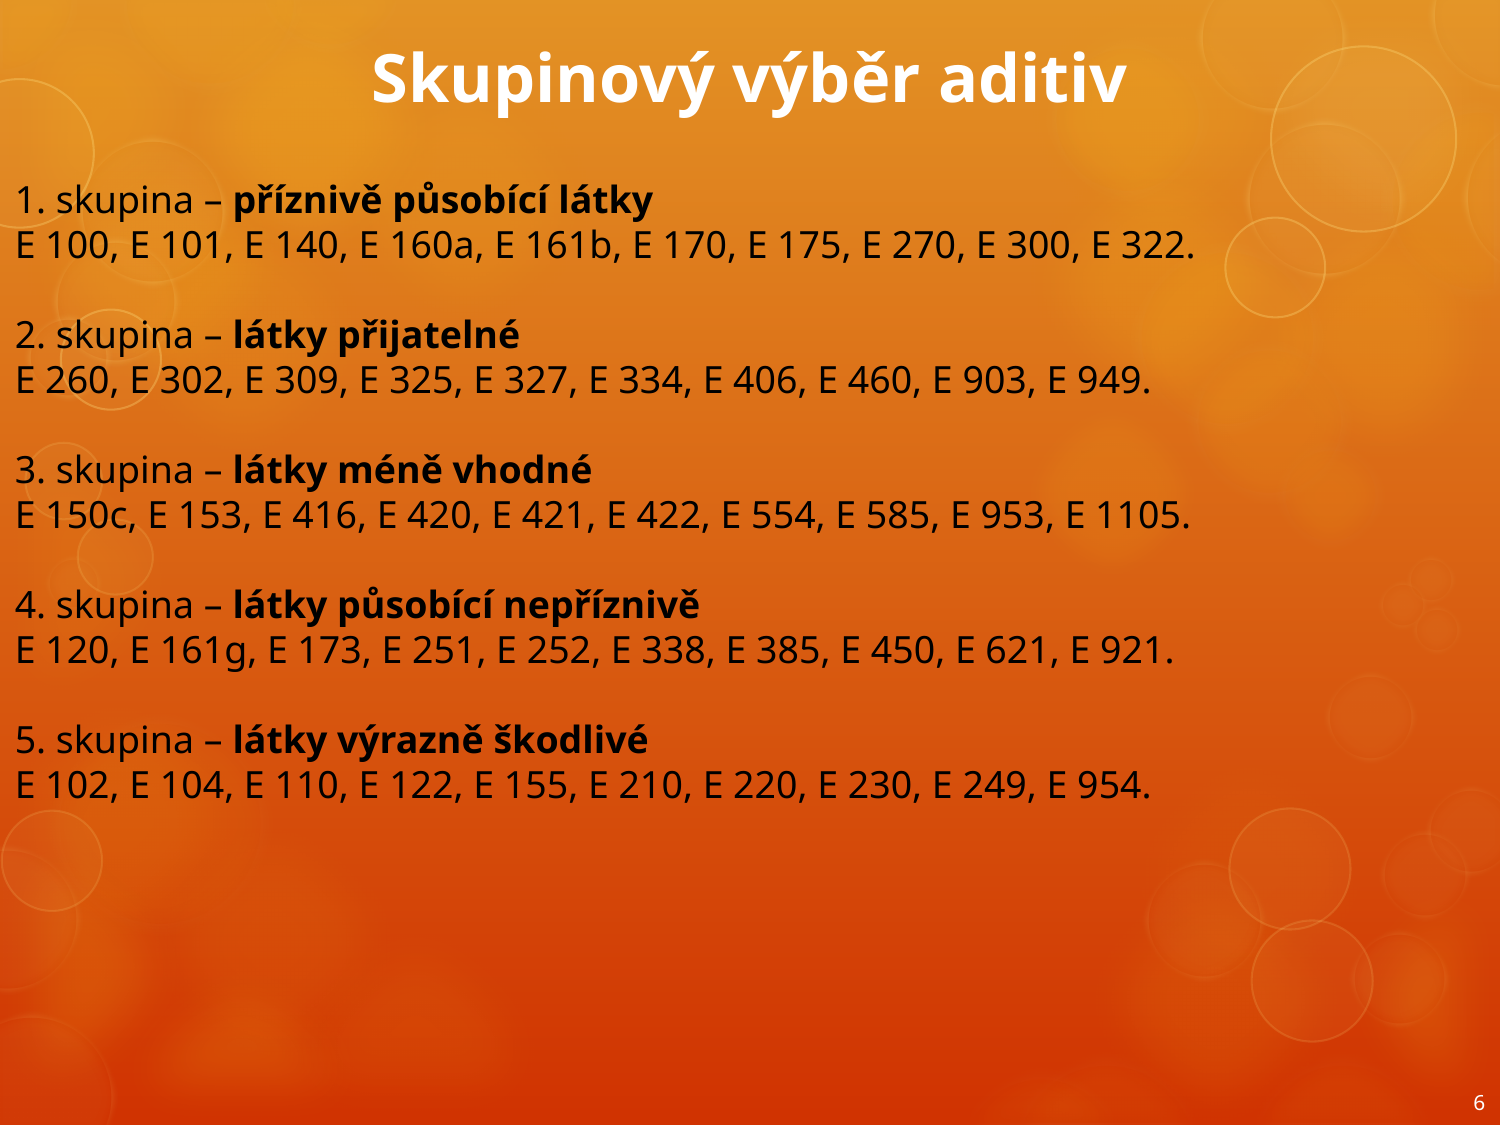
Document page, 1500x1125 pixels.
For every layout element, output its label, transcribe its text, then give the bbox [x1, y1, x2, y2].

title Skupinový výběr aditiv [165, 0, 1335, 152]
slide_number 6 [1400, 1065, 1500, 1125]
text_box 1. skupina – příznivě působící látky E 100, E 101, E 140, E 160a, E 161b, E 170, E 175, E 270, E 300, E 322. 2. skupina – látky přijatelné E 260, E 302, E 309, E 325, E 327, E 334, E 406, E 460, E 903, E 949. 3. skupina – látky méně vhodné E 150c, E 153, E 416, E 420, E 421, E 422, E 554, E 585, E 953, E 1105. 4. skupina – látky působící nepříznivě E 120, E 161g, E 173, E 251, E 252, E 338, E 385, E 450, E 621, E 921. 5. skupina – látky výrazně škodlivé E 102, E 104, E 110, E 122, E 155, E 210, E 220, E 230, E 249, E 954. [0, 168, 1500, 814]
